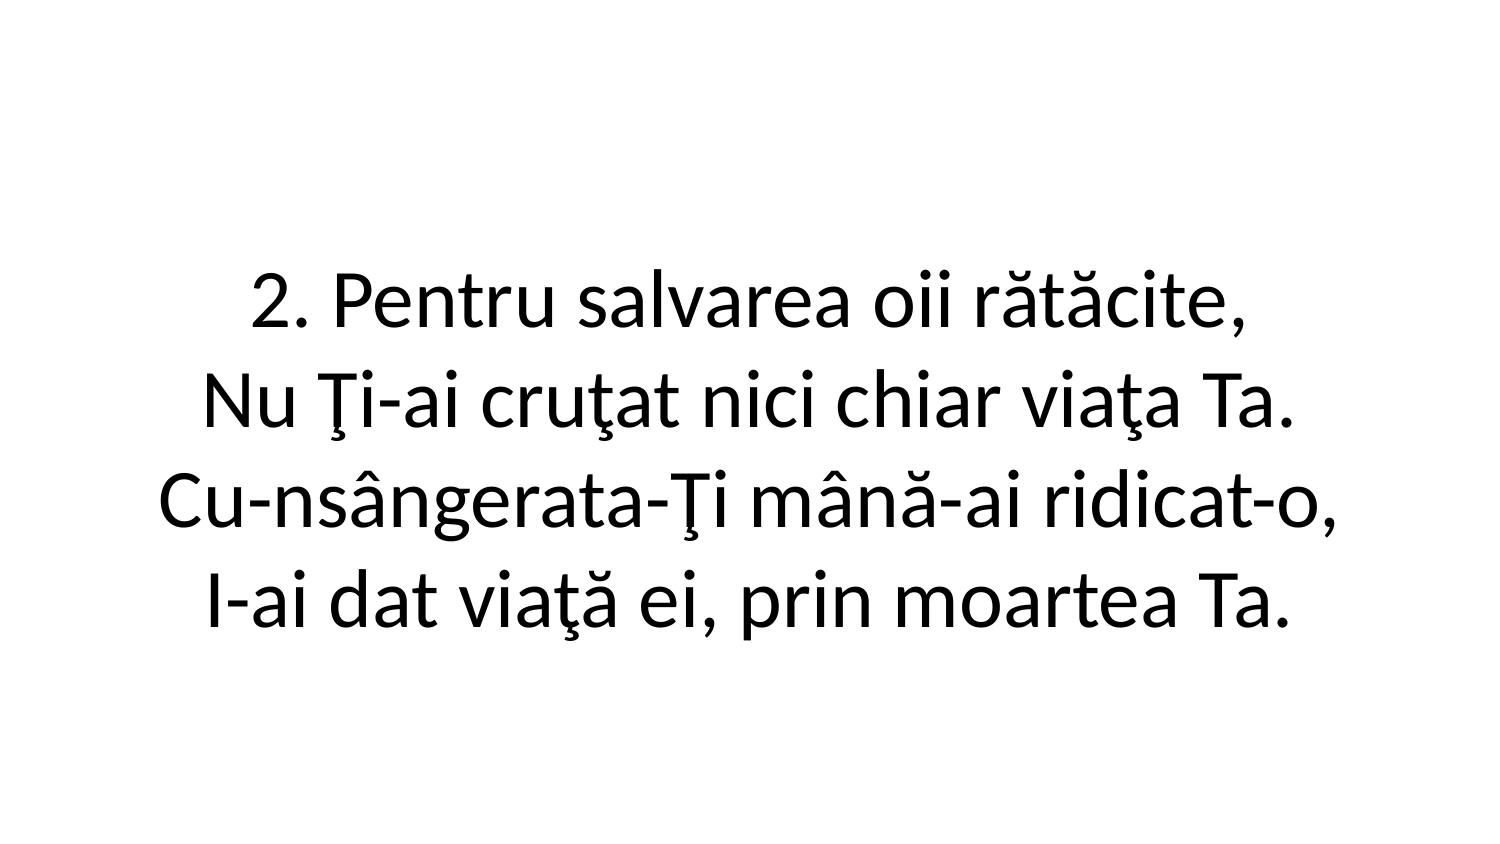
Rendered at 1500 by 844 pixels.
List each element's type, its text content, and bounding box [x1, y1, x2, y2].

text_box 2. Pentru salvarea oii rătăcite, Nu Ţi-ai cruţat nici chiar viaţa Ta. Cu-nsângerata-Ţi mână-ai ridicat-o, I-ai dat viaţă ei, prin moartea Ta. [144, 192, 1356, 652]
